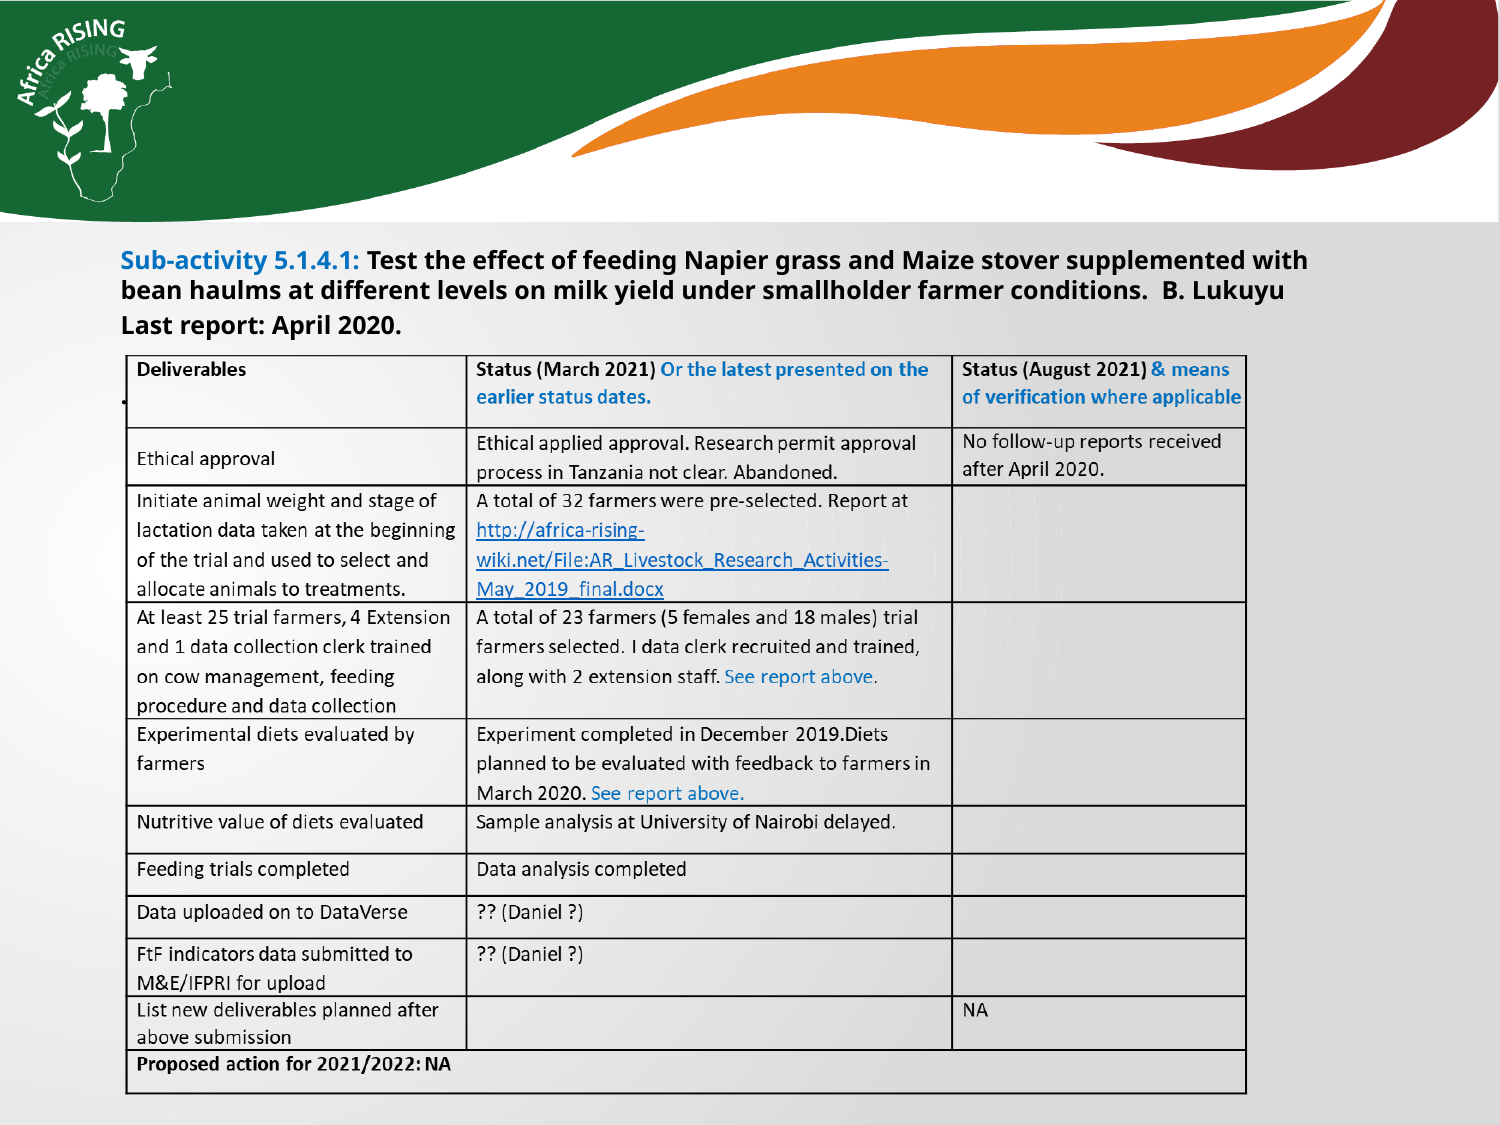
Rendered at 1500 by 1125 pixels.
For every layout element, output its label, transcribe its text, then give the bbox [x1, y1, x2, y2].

picture [124, 349, 1248, 1095]
list Sub-activity 5.1.4.1: Test the effect of feeding Napier grass and Maize stover supplemented with bean haulms at different levels on milk yield under smallholder farmer conditions. B. Lukuyu Last report: April 2020. . [87, 237, 1363, 375]
picture [0, 0, 1499, 222]
